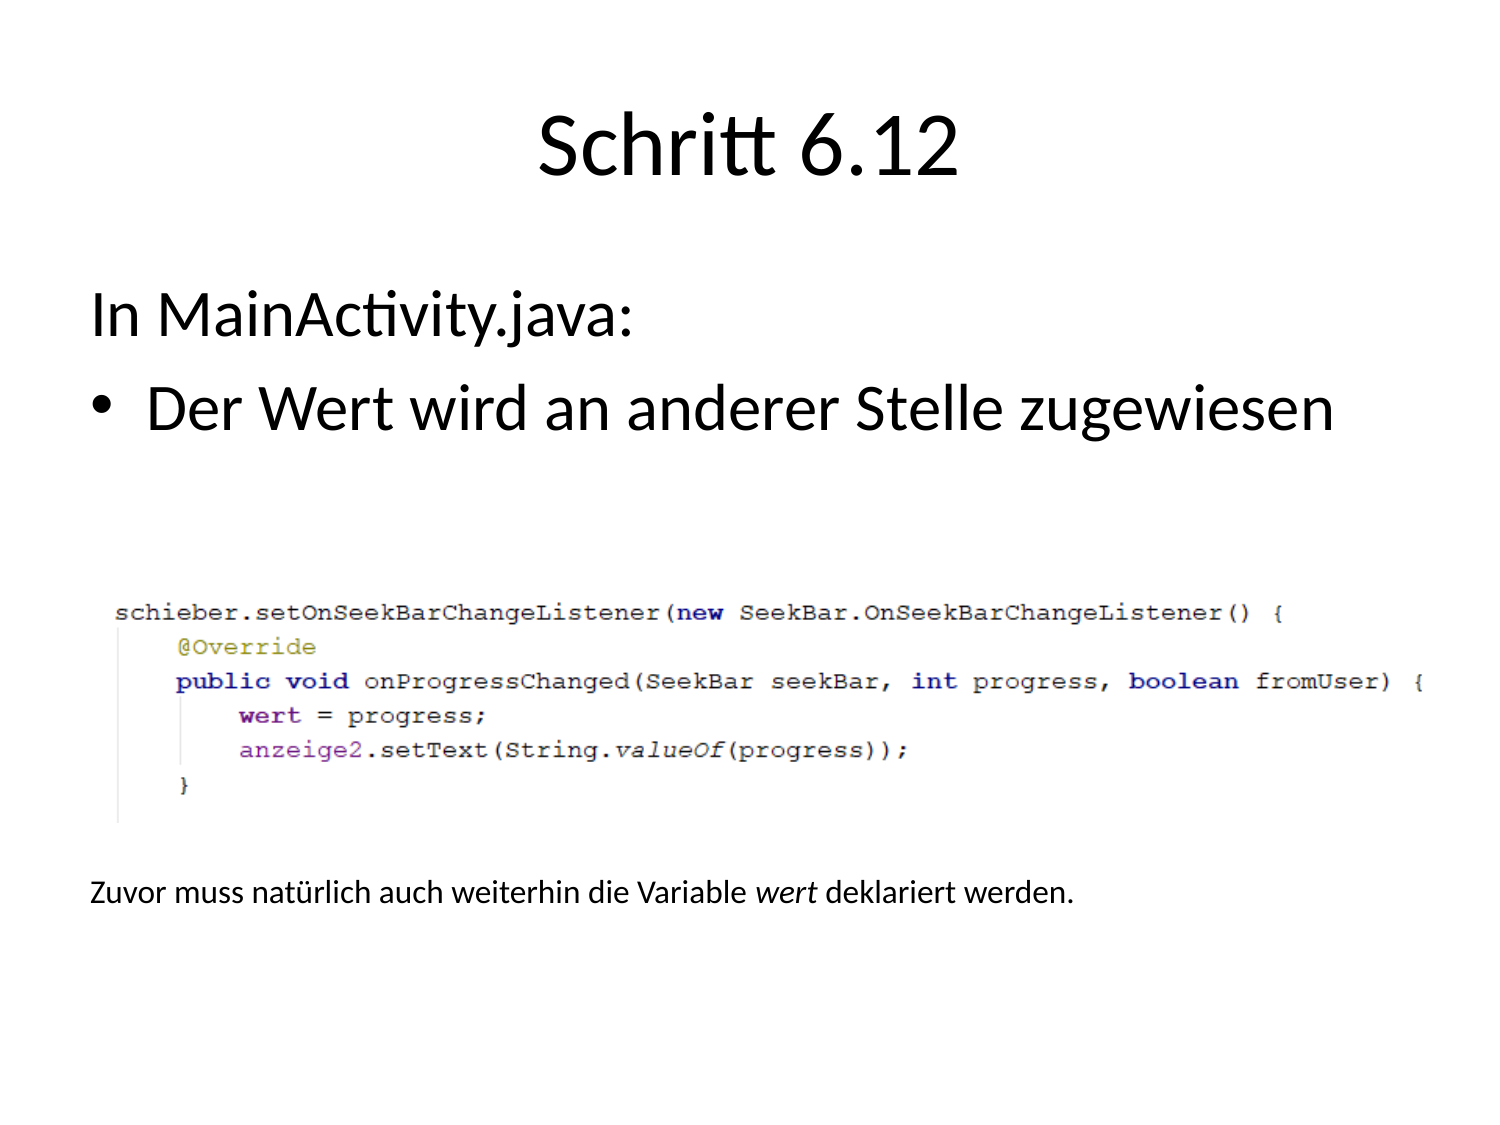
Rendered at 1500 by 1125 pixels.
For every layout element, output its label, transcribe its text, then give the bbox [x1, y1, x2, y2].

title Schritt 6.12 [75, 45, 1425, 233]
list In MainActivity.java: Der Wert wird an anderer Stelle zugewiesen Zuvor muss natürlich auch weiterhin die Variable wert deklariert werden. [75, 262, 1425, 1005]
picture [111, 585, 1448, 823]
